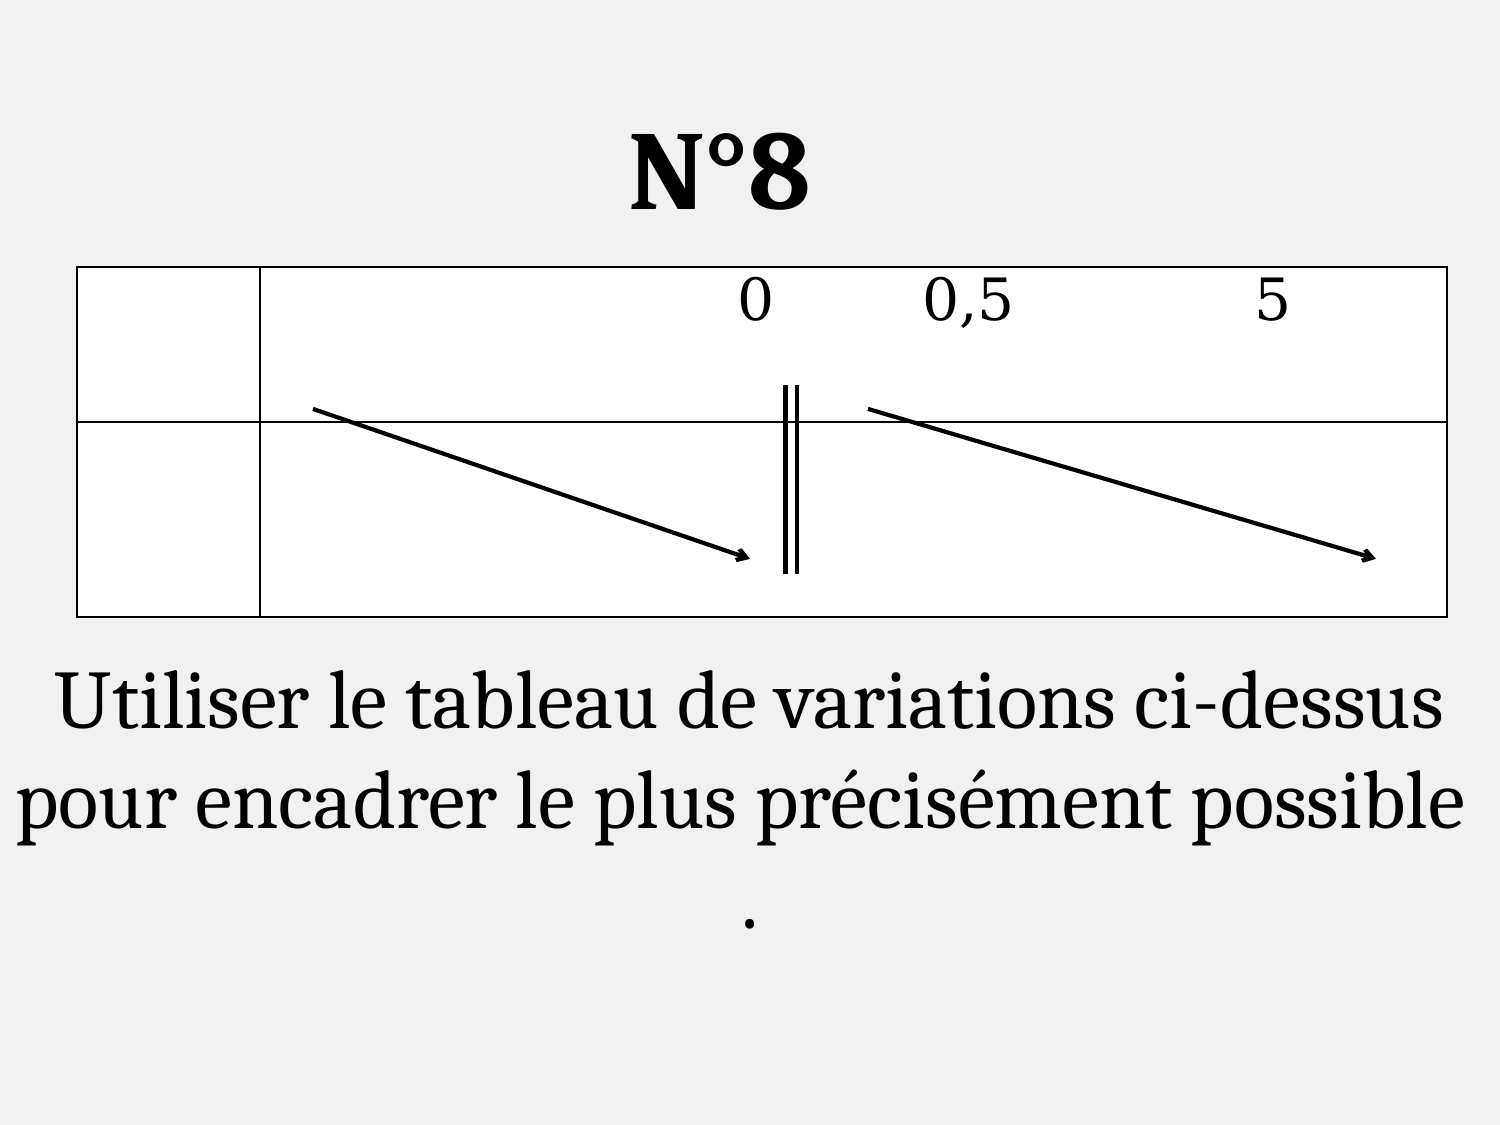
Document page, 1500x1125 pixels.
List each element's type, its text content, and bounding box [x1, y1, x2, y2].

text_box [312, 408, 751, 560]
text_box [867, 408, 1377, 560]
text_box N°8 [613, 89, 826, 240]
